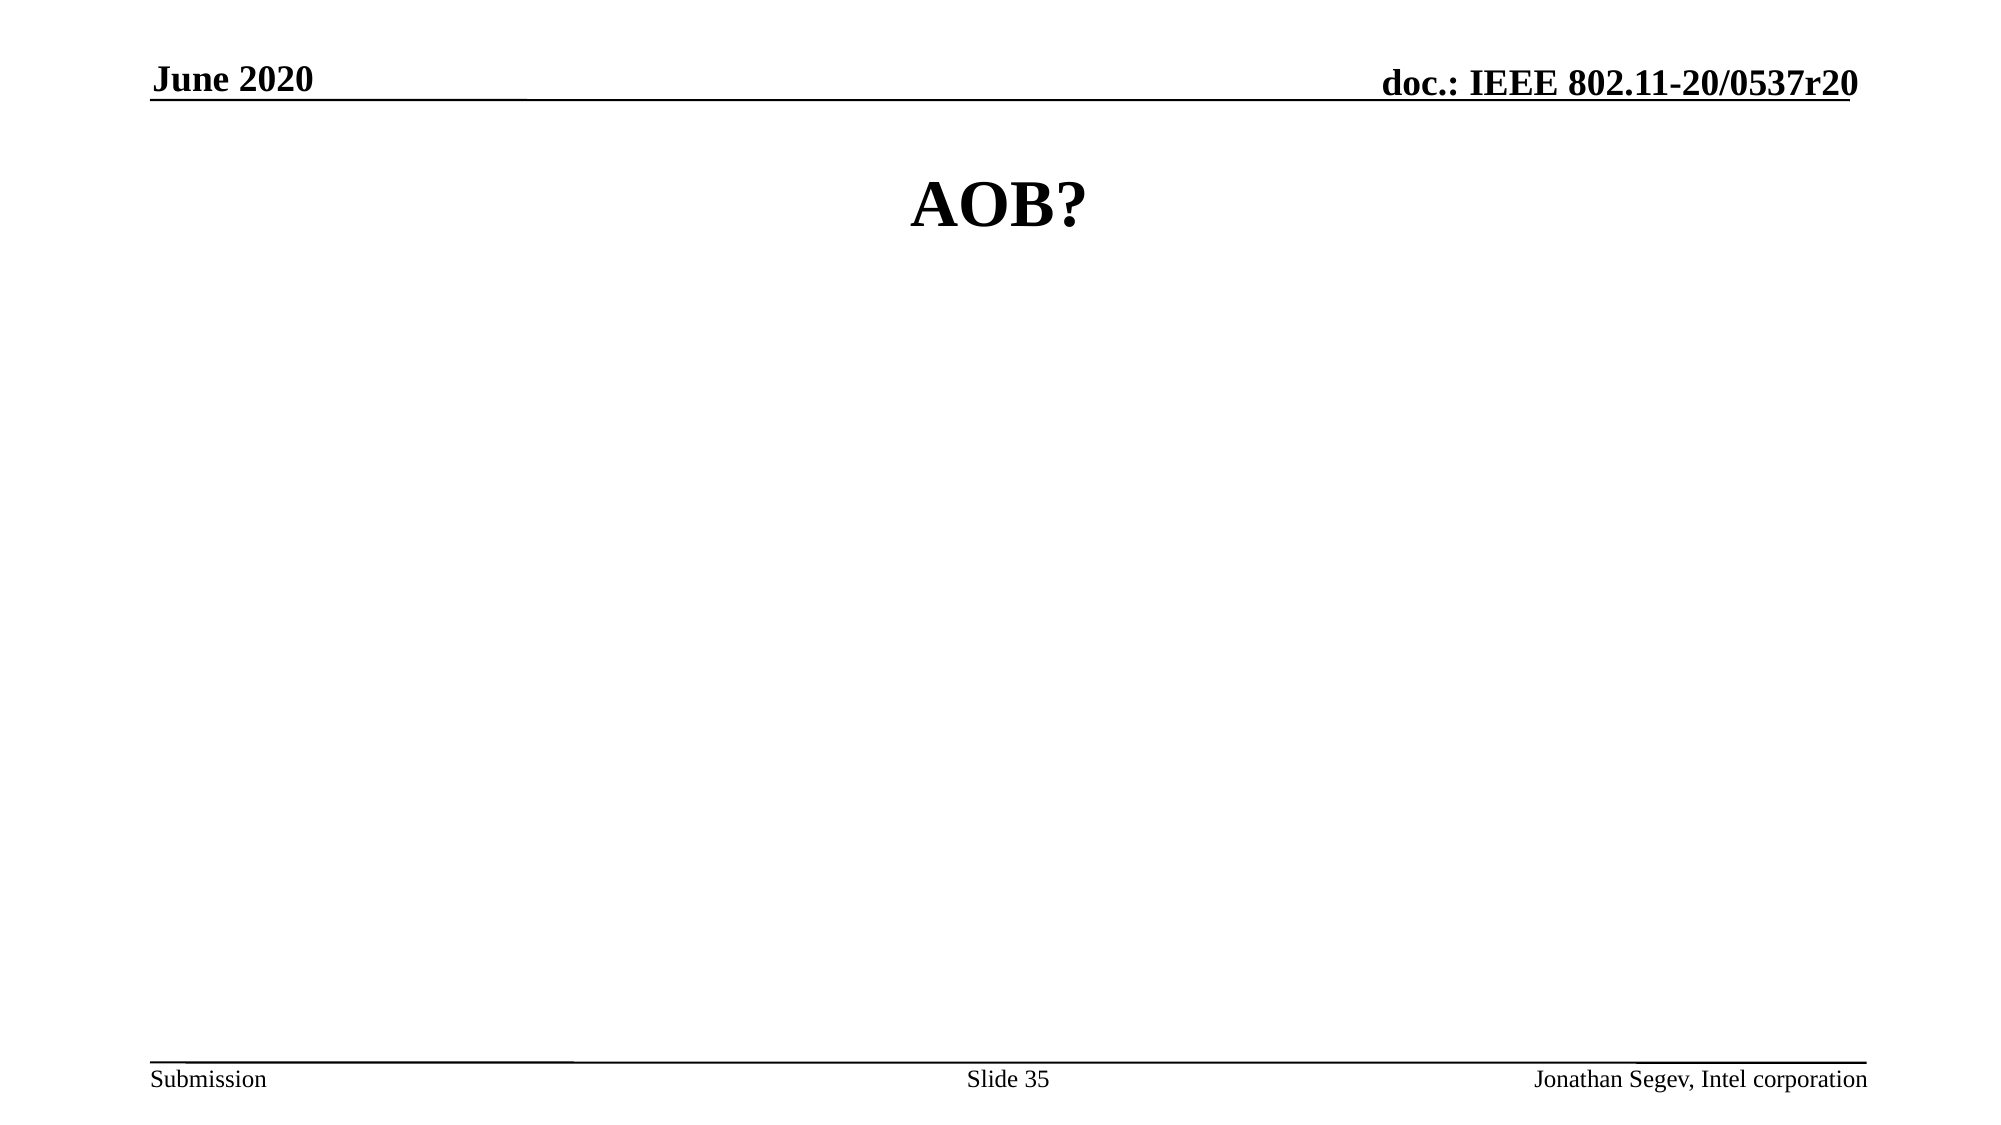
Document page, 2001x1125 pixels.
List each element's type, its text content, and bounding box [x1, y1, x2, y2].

title AOB? [149, 112, 1850, 288]
slide_number Slide 35 [950, 1061, 1067, 1123]
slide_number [152, 54, 563, 100]
footer Jonathan Segev, Intel corporation [1171, 1061, 1869, 1093]
